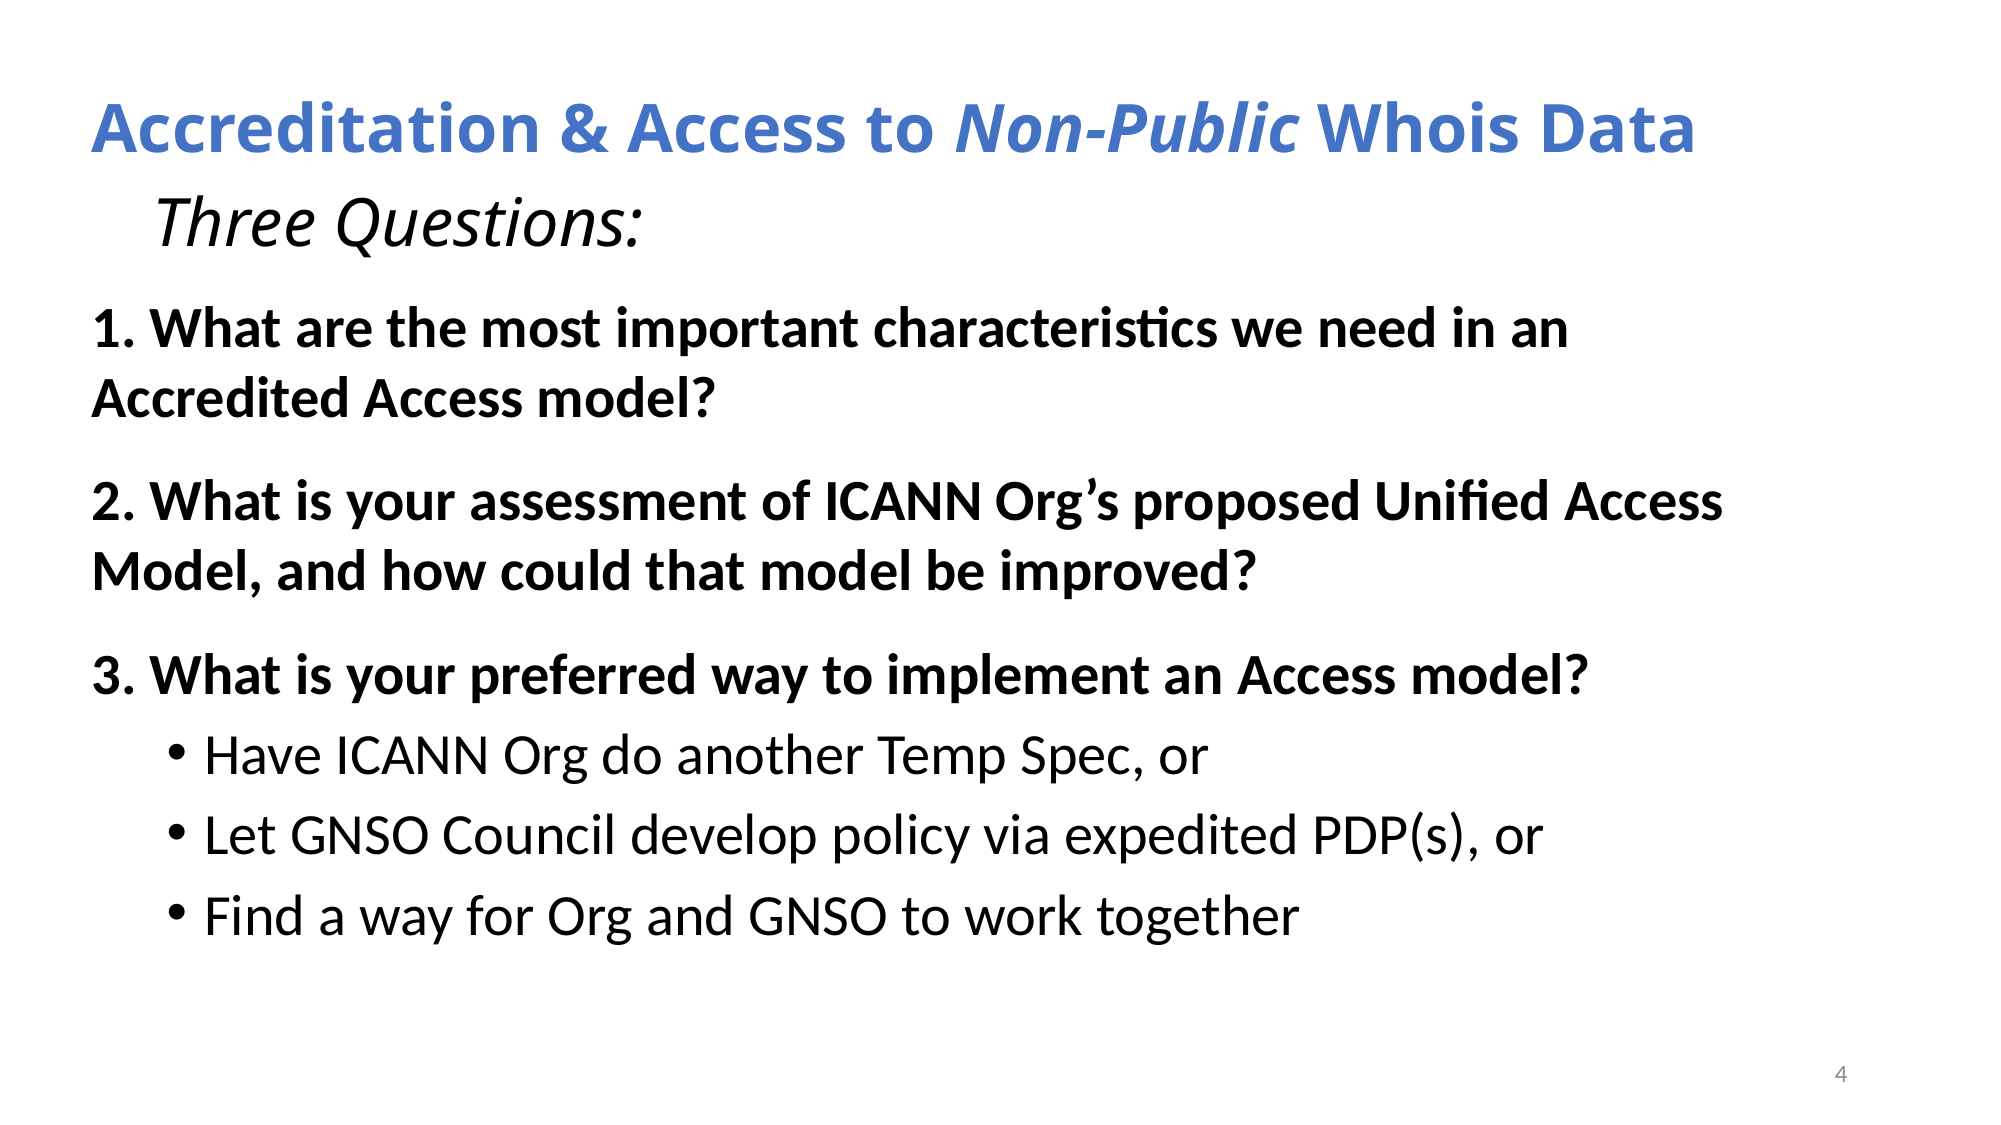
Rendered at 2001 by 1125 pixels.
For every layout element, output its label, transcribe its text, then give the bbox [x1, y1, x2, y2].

text_box Accreditation & Access to Non-Public Whois Data [76, 52, 1802, 209]
slide_number 4 [1412, 1042, 1863, 1103]
title Three Questions: [137, 209, 1224, 281]
list 1. What are the most important characteristics we need in an Accredited Access model? 2. What is your assessment of ICANN Org’s proposed Unified Access Model, and how could that model be improved? 3. What is your preferred way to implement an Access model? Have ICANN Org do another Temp Spec, or Let GNSO Council develop policy via expedited PDP(s), or Find a way for Org and GNSO to work together [76, 281, 1802, 996]
